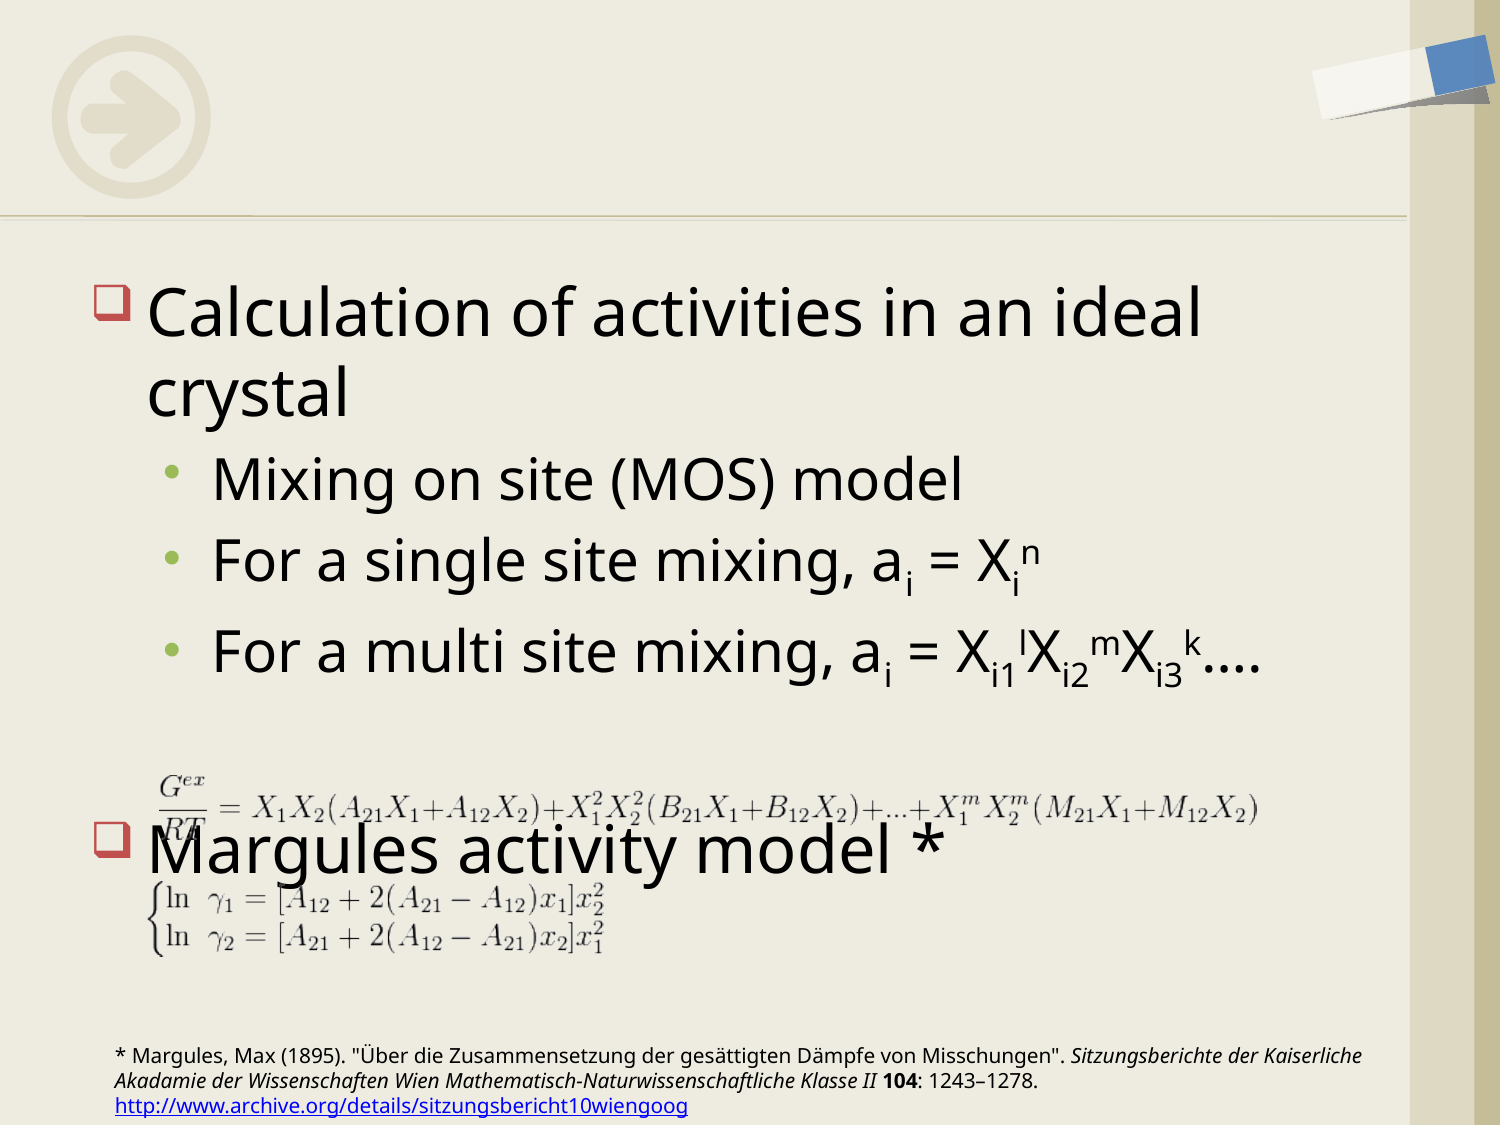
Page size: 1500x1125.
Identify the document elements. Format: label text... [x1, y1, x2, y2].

text_box * Margules, Max (1895). "Über die Zusammensetzung der gesättigten Dämpfe von Misschungen". Sitzungsberichte der Kaiserliche Akadamie der Wissenschaften Wien Mathematisch-Naturwissenschaftliche Klasse II 104: 1243–1278. http://www.archive.org/details/sitzungsbericht10wiengoog [100, 1034, 1447, 1125]
picture [159, 774, 1257, 840]
list Calculation of activities in an ideal crystal Mixing on site (MOS) model For a single site mixing, ai = Xin For a multi site mixing, ai = Xi1lXi2mXi3k…. Margules activity model * [75, 262, 1406, 1005]
picture [147, 881, 604, 957]
